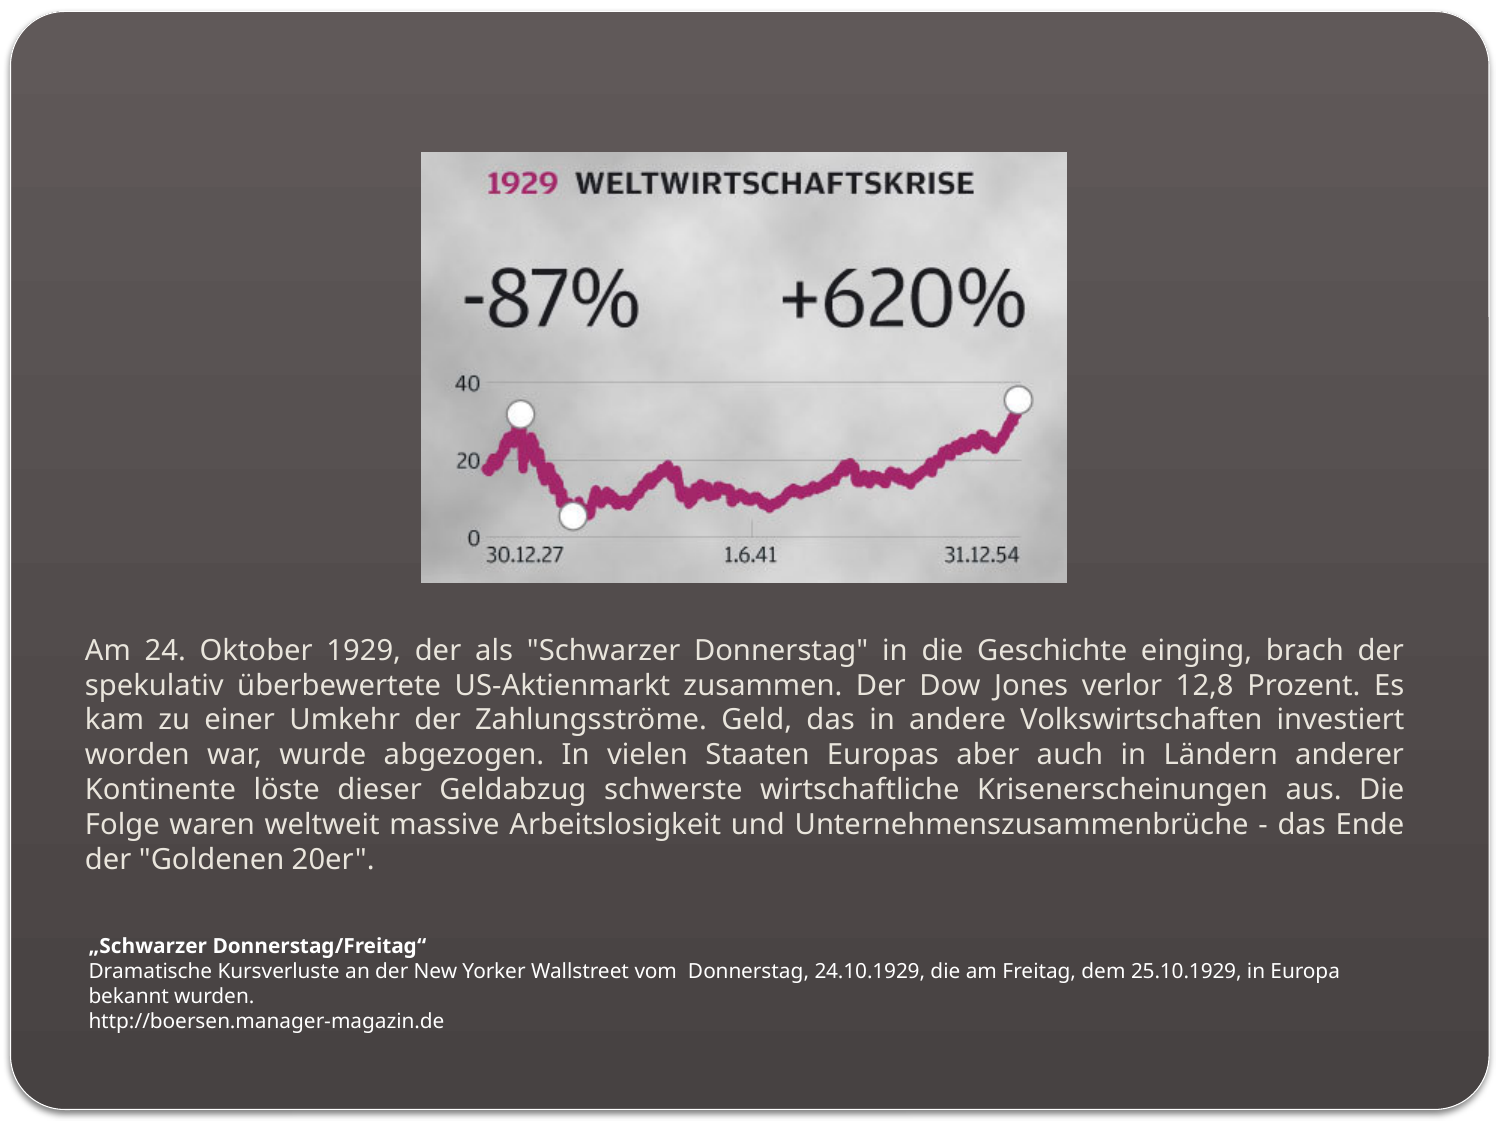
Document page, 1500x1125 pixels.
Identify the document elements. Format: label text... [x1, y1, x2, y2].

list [421, 152, 1068, 584]
title Am 24. Oktober 1929, der als "Schwarzer Donnerstag" in die Geschichte einging, brach der spekulativ überbewertete US-Aktienmarkt zusammen. Der Dow Jones verlor 12,8 Prozent. Es kam zu einer Umkehr der Zahlungsströme. Geld, das in andere Volkswirtschaften investiert worden war, wurde abgezogen. In vielen Staaten Europas aber auch in Ländern anderer Kontinente löste dieser Geldabzug schwerste wirtschaftliche Krisenerscheinungen aus. Die Folge waren weltweit massive Arbeitslosigkeit und Unternehmenszusammenbrüche - das Ende der "Goldenen 20er". [70, 621, 1421, 891]
text_box „Schwarzer Donnerstag/Freitag“ Dramatische Kursverluste an der New Yorker Wallstreet vom Donnerstag, 24.10.1929, die am Freitag, dem 25.10.1929, in Europa bekannt wurden. http://boersen.manager-magazin.de [73, 925, 1383, 1125]
